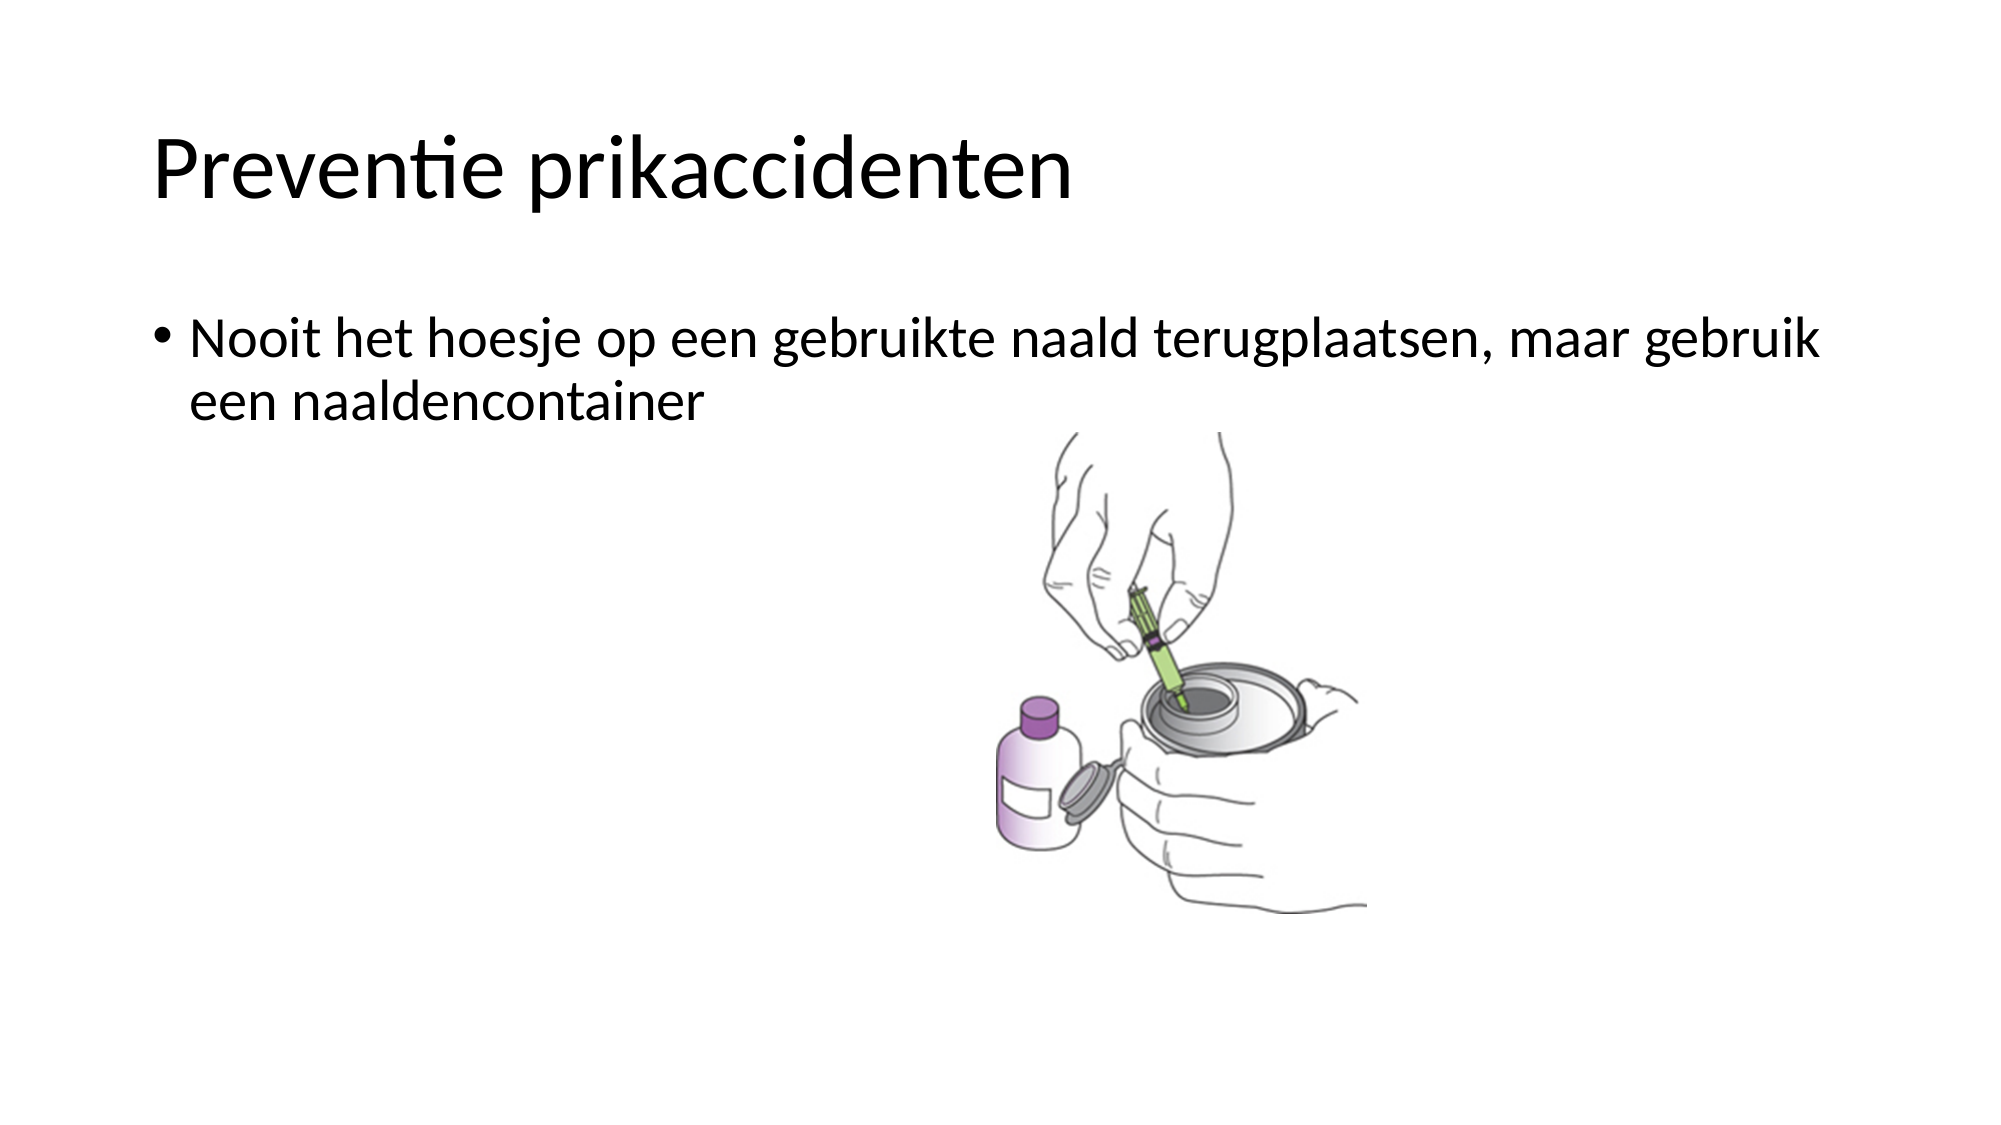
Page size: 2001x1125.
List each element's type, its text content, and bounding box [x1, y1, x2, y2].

picture [996, 432, 1367, 914]
title Preventie prikaccidenten [137, 59, 1863, 278]
list Nooit het hoesje op een gebruikte naald terugplaatsen, maar gebruik een naaldencontainer [137, 299, 1863, 1014]
